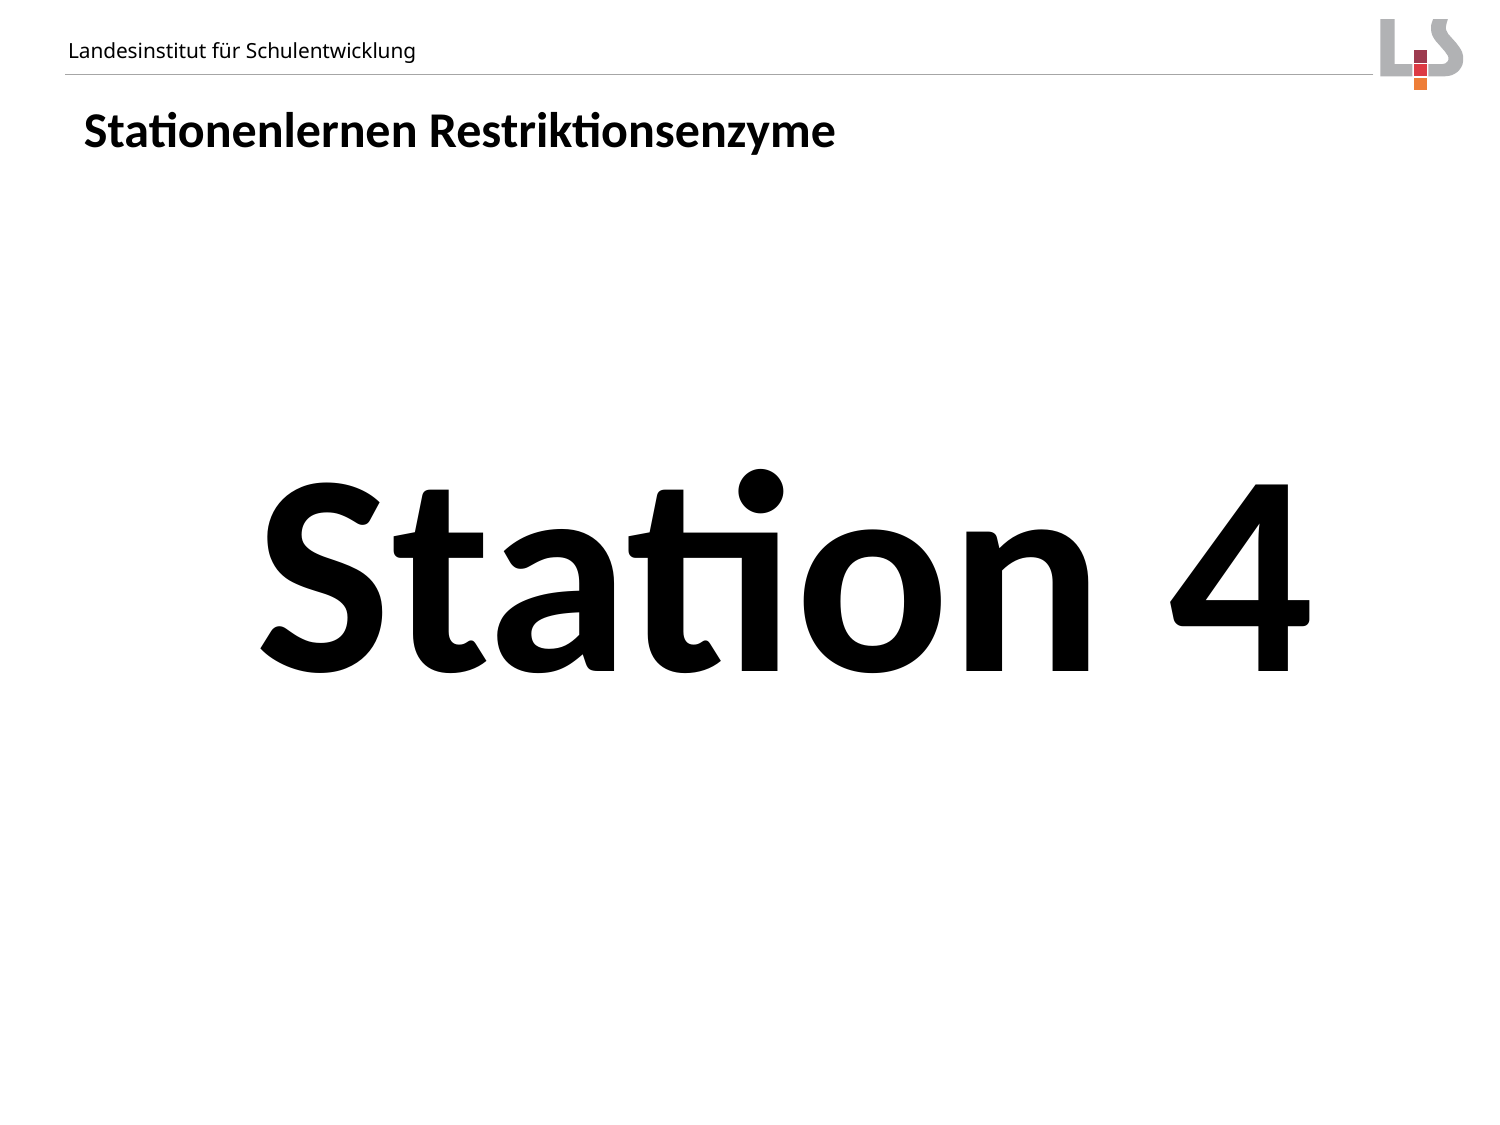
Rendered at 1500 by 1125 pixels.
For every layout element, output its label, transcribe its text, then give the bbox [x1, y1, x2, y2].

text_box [52, 18, 1464, 91]
text_box Station 4 [240, 376, 1331, 736]
text_box Stationenlernen Restriktionsenzyme [69, 99, 852, 166]
